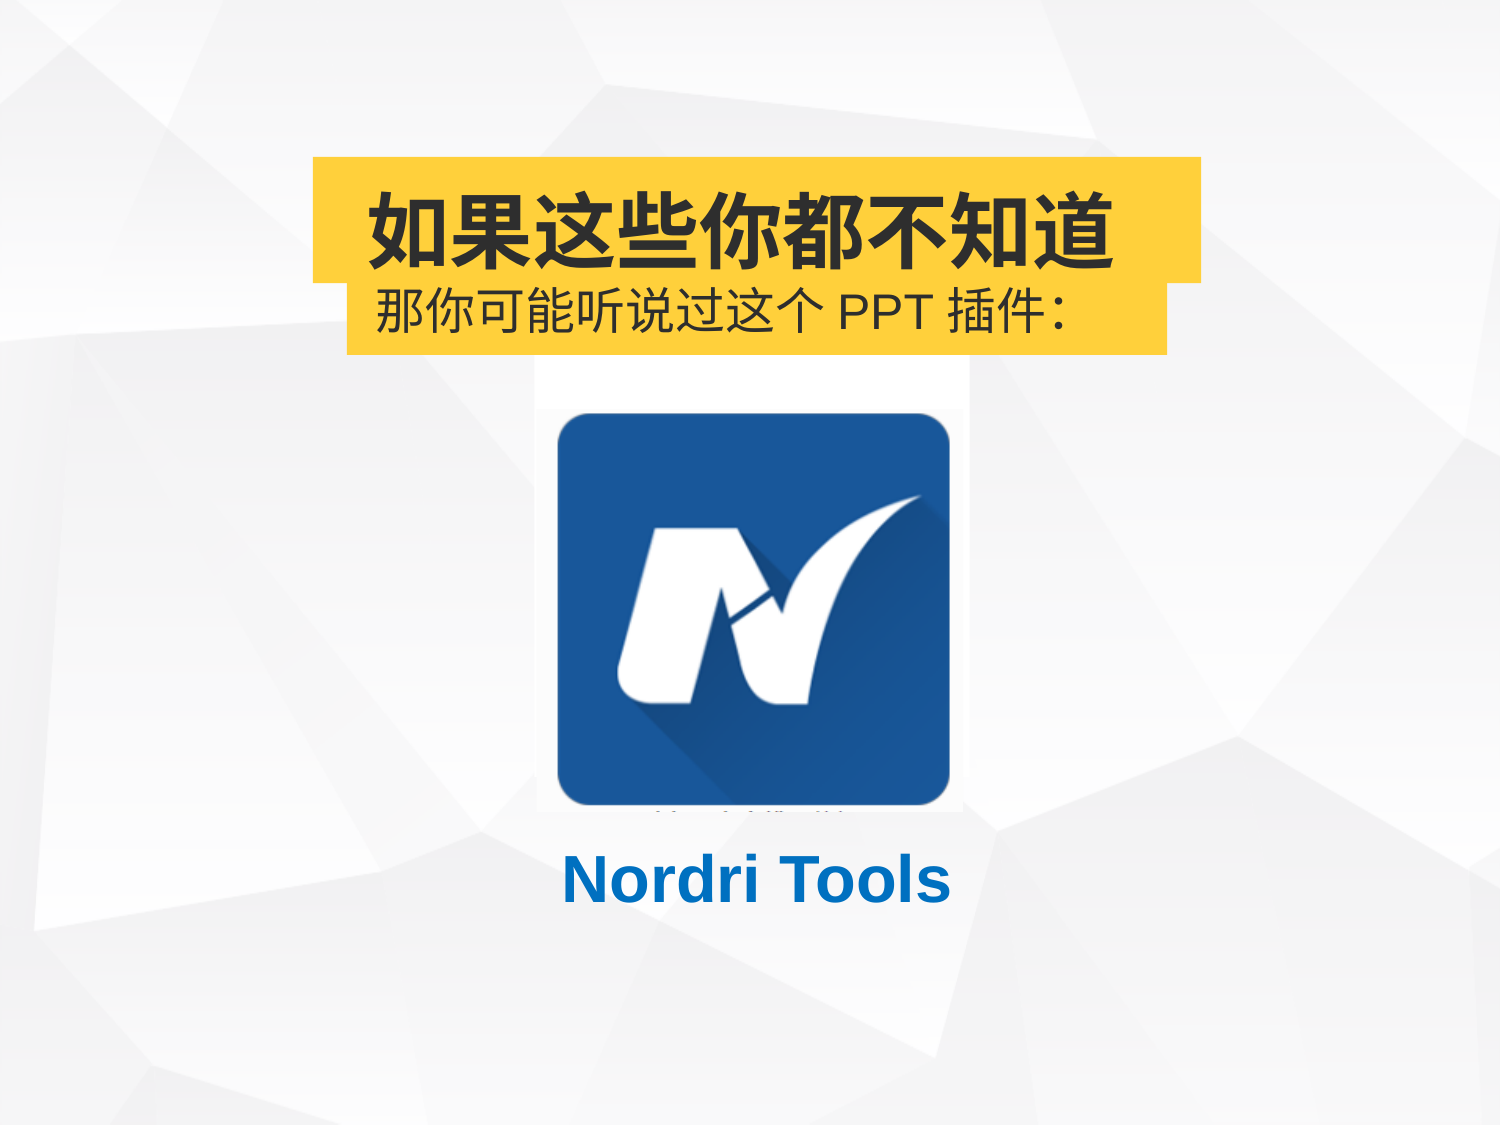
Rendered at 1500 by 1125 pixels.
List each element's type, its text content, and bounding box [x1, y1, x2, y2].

text_box 如果这些你都不知道 那你可能听说过这个PPT插件： [351, 172, 1131, 347]
text_box [346, 284, 1168, 356]
text_box [533, 356, 971, 778]
text_box Nordri Tools [546, 828, 968, 923]
text_box [312, 156, 1202, 284]
picture [0, 0, 1500, 1125]
